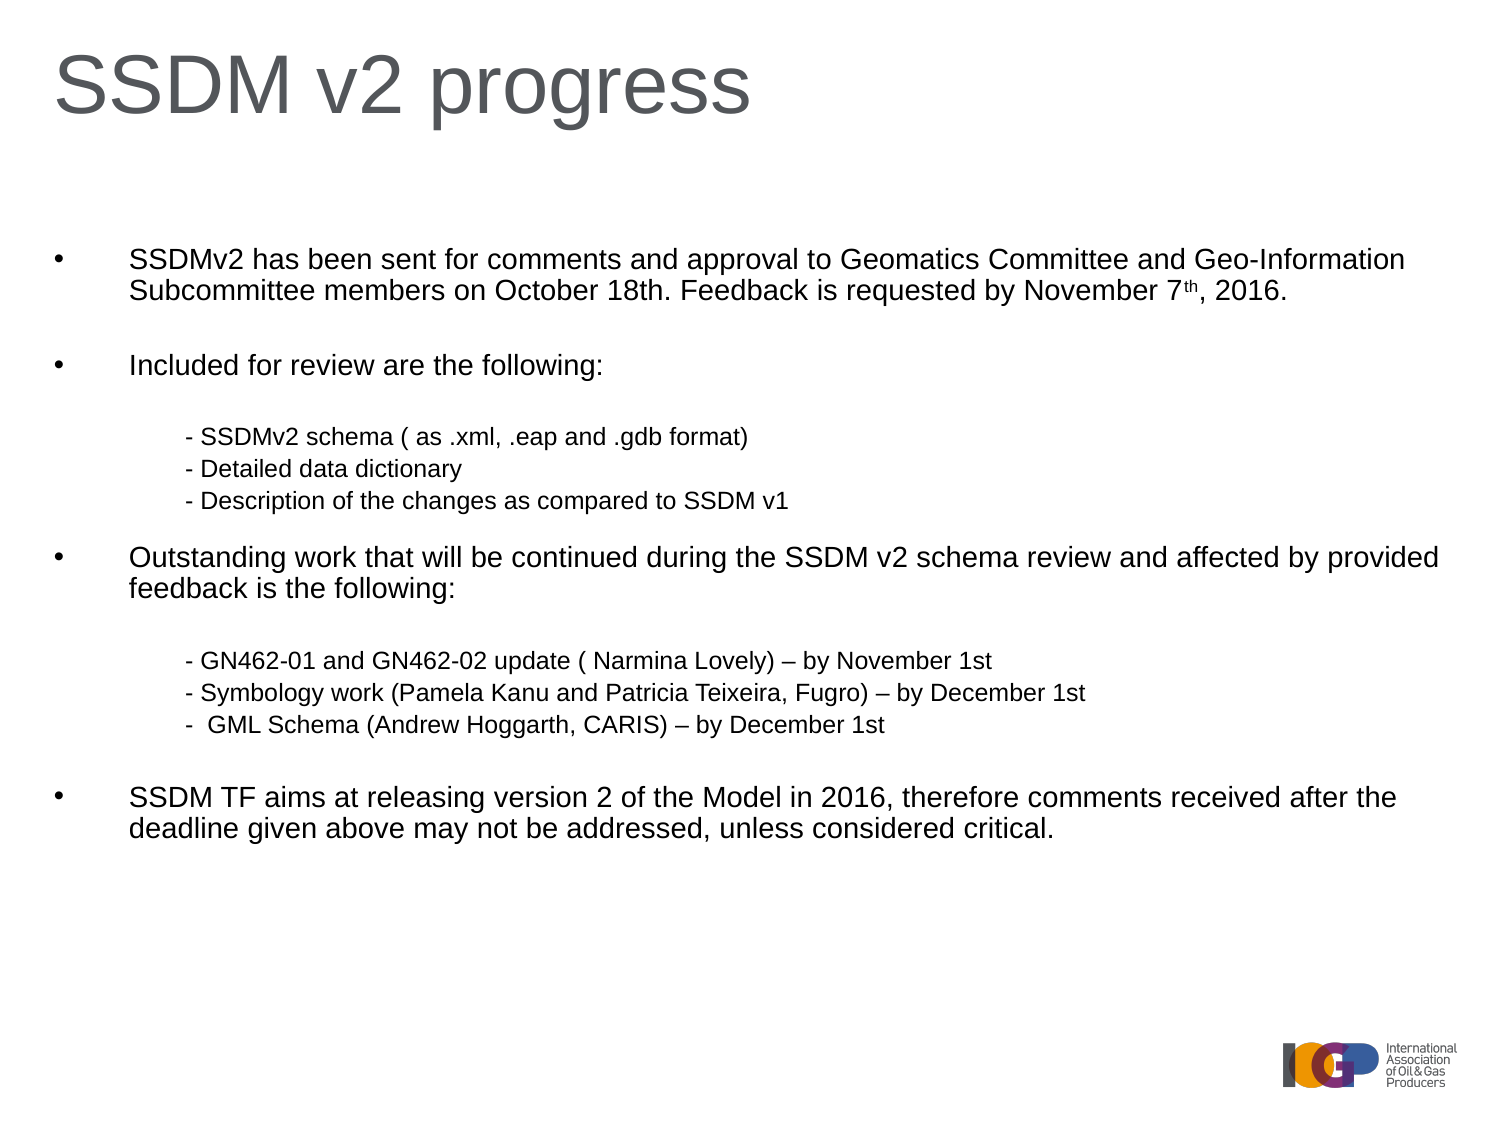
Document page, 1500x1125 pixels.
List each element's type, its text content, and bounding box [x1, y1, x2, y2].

picture [1271, 1031, 1469, 1099]
list SSDMv2 has been sent for comments and approval to Geomatics Committee and Geo-Information Subcommittee members on October 18th. Feedback is requested by November 7th, 2016. Included for review are the following: - SSDMv2 schema ( as .xml, .eap and .gdb format) - Detailed data dictionary - Description of the changes as compared to SSDM v1 Outstanding work that will be continued during the SSDM v2 schema review and affected by provided feedback is the following: - GN462-01 and GN462-02 update ( Narmina Lovely) – by November 1st - Symbology work (Pamela Kanu and Patricia Teixeira, Fugro) – by December 1st - GML Schema (Andrew Hoggarth, CARIS) – by December 1st SSDM TF aims at releasing version 2 of the Model in 2016, therefore comments received after the deadline given above may not be addressed, unless considered critical. [38, 236, 1460, 982]
title SSDM v2 progress [38, 34, 1460, 193]
